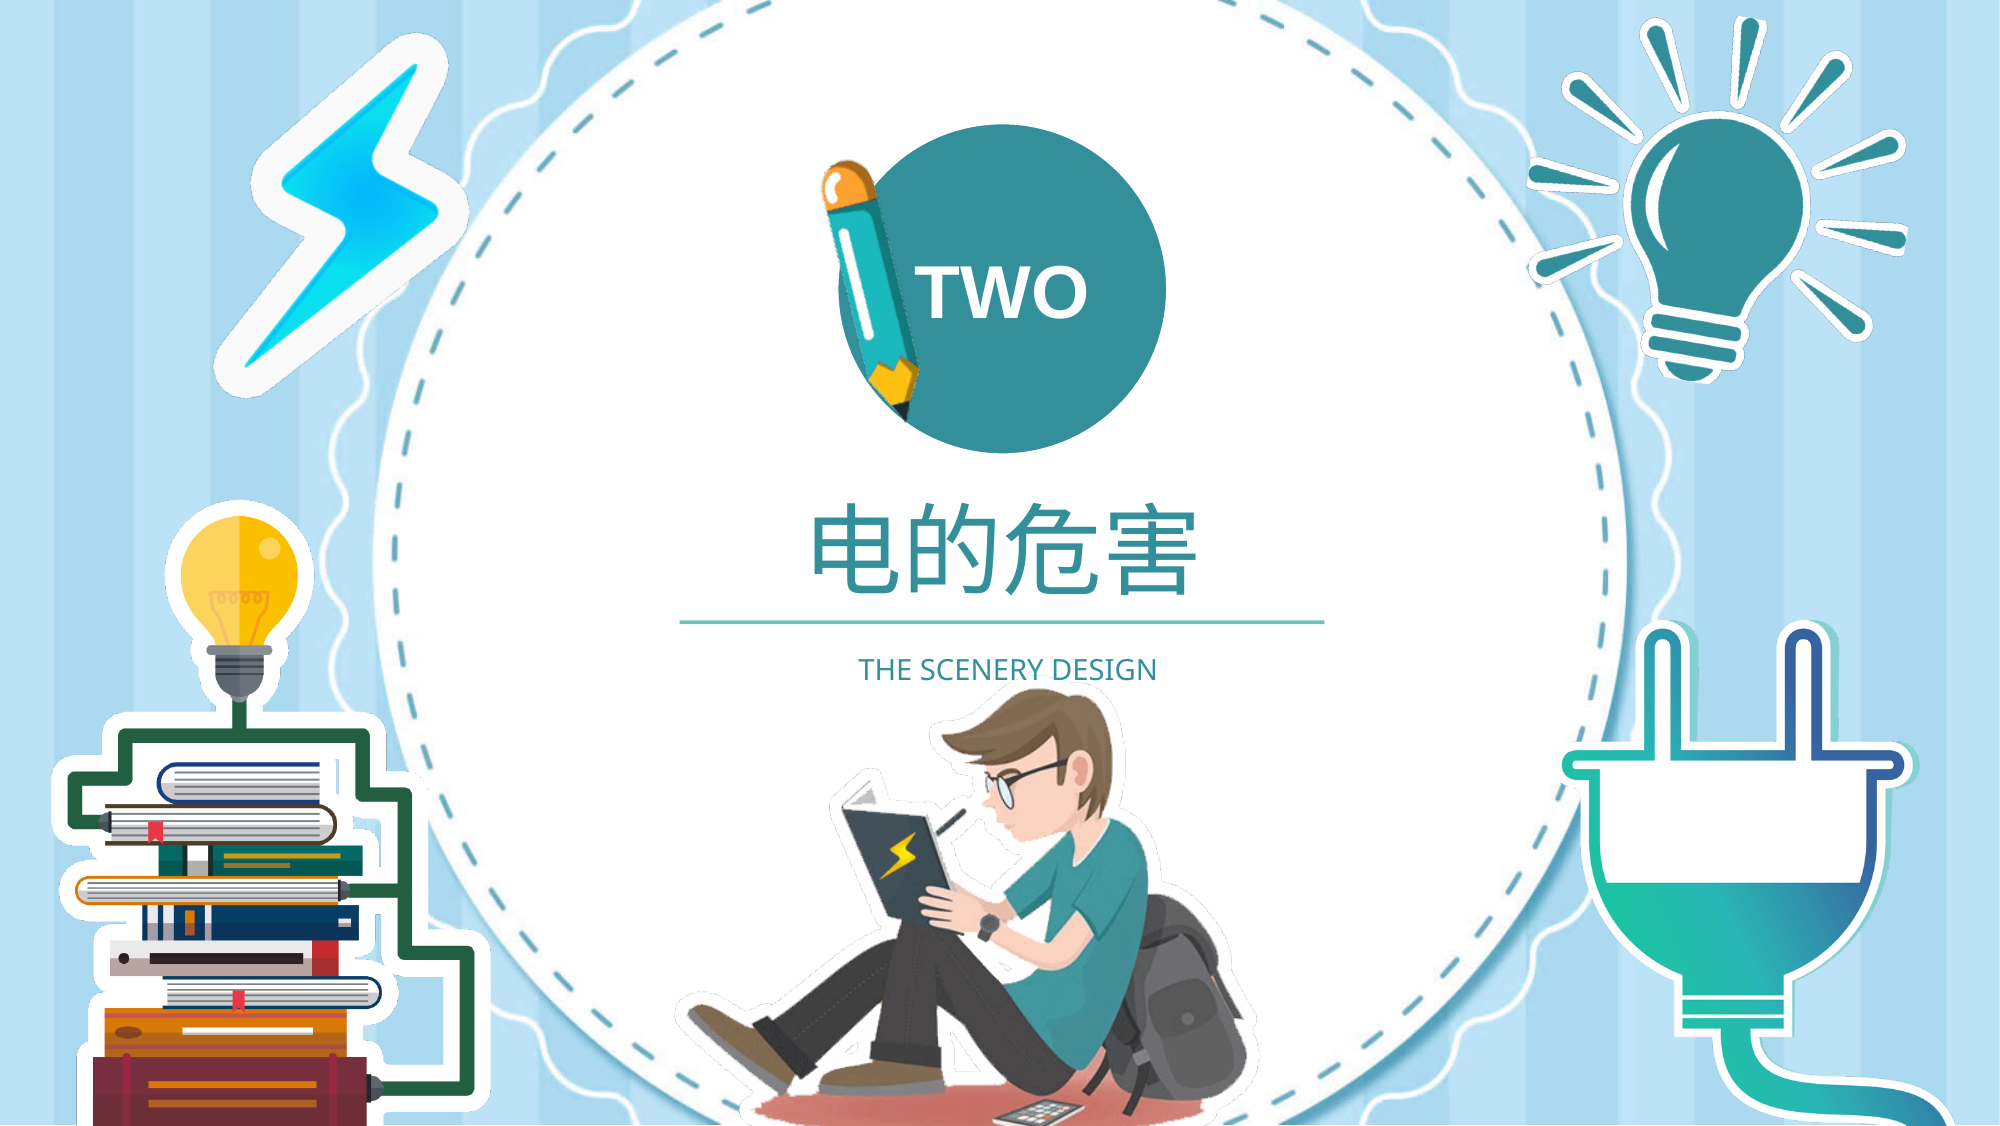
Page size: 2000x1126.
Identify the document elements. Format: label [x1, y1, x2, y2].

picture [0, 0, 2000, 1126]
text_box [679, 479, 1325, 695]
